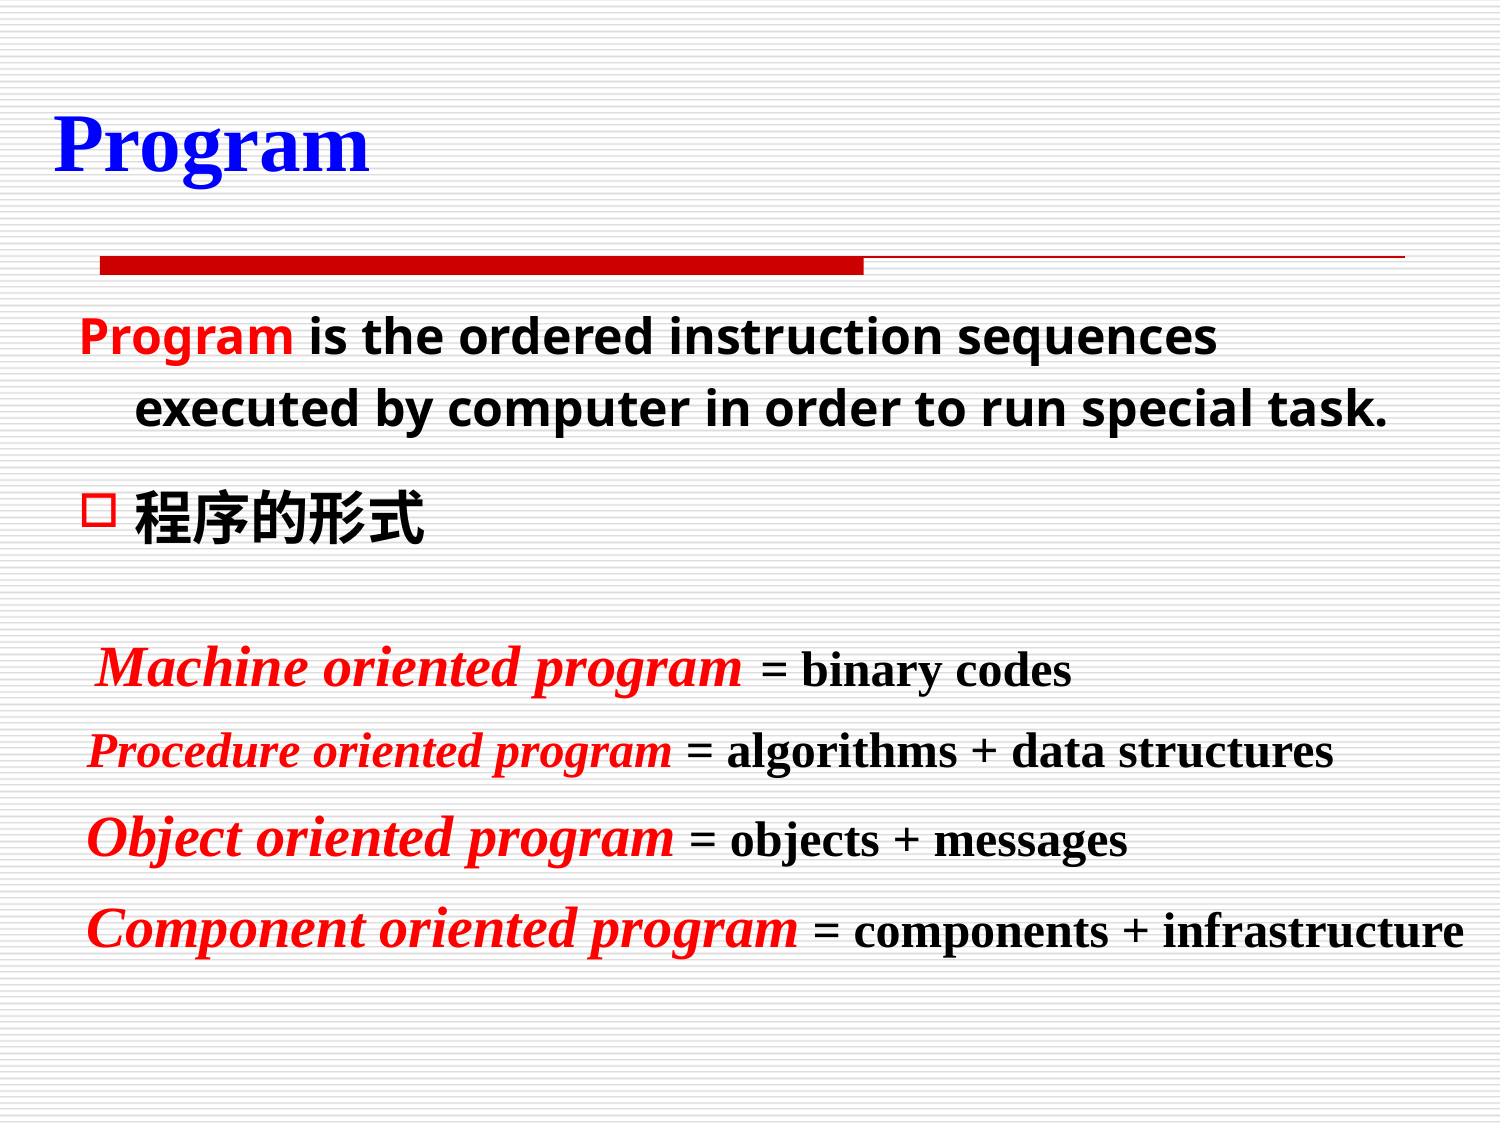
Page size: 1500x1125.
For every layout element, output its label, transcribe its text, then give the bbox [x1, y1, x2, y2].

text_box Program is the ordered instruction sequences executed by computer in order to run special task. [63, 285, 1451, 445]
text_box 程序的形式 [63, 459, 570, 559]
picture [0, 0, 1500, 1125]
text_box Machine oriented program = binary codes Procedure oriented program = algorithms + data structures Object oriented program = objects + messages Component oriented program = components + infrastructure [0, 588, 1481, 967]
text_box Program [38, 60, 499, 196]
